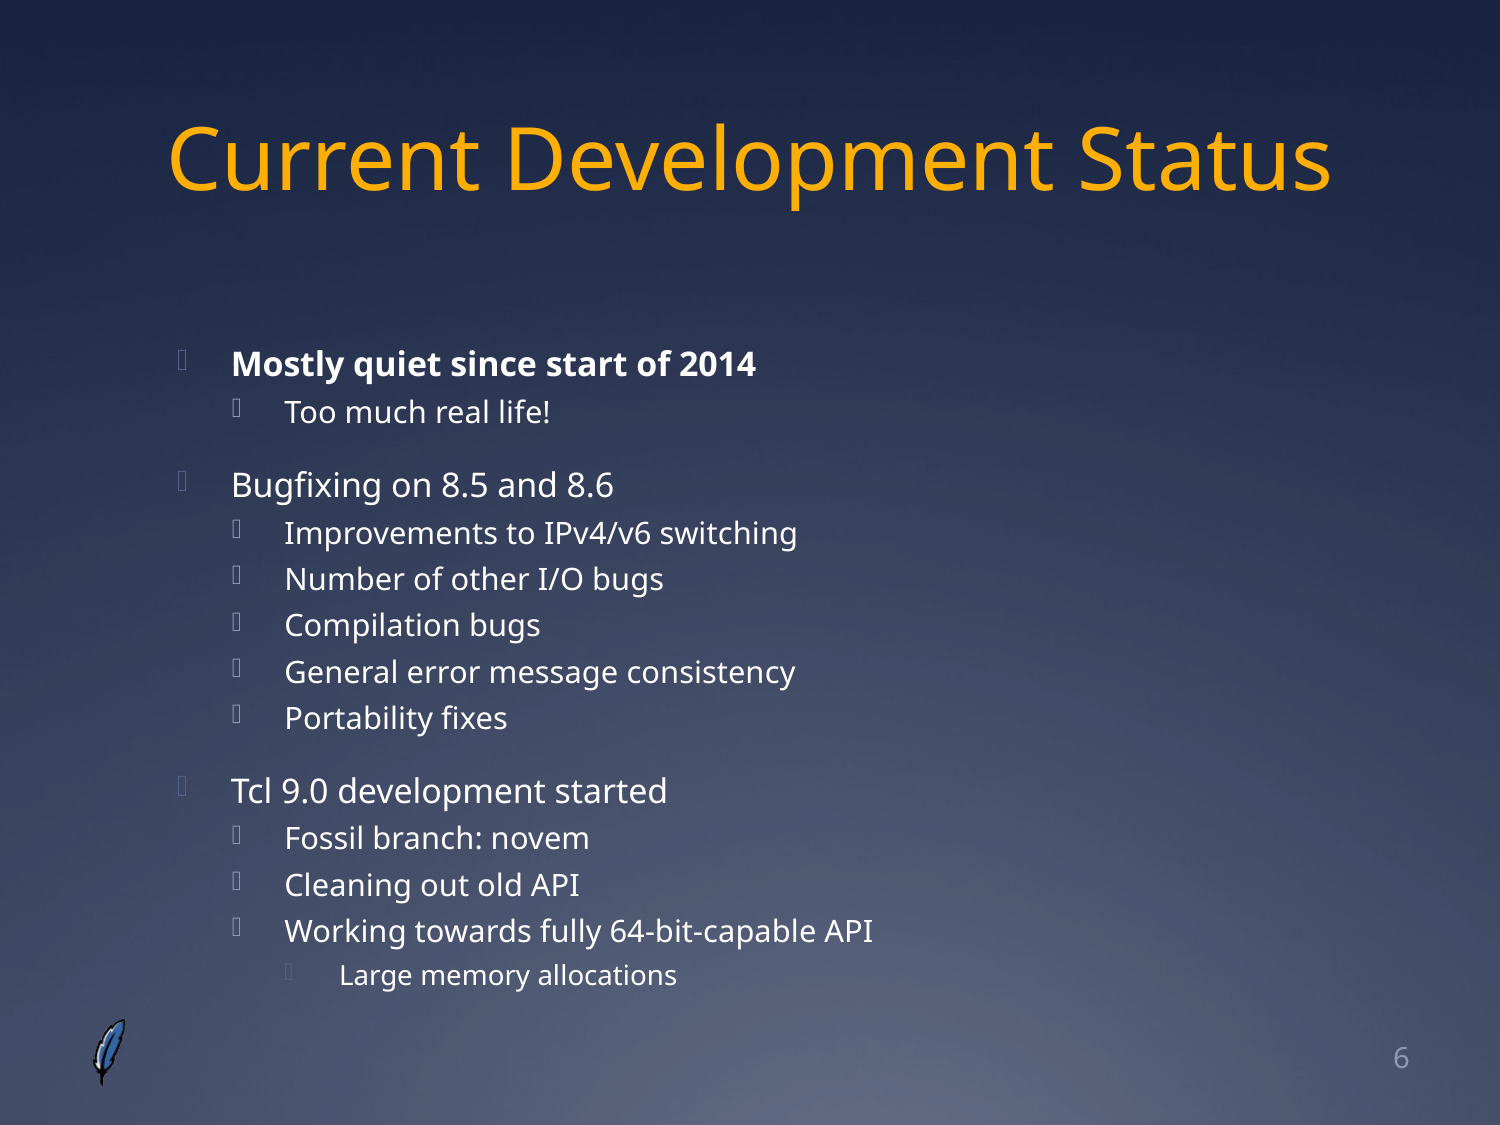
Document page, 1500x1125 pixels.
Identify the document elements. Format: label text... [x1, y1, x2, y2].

picture [75, 1019, 143, 1088]
slide_number 6 [1325, 1029, 1425, 1090]
list Mostly quiet since start of 2014 Too much real life! Bugfixing on 8.5 and 8.6 Improvements to IPv4/v6 switching Number of other I/O bugs Compilation bugs General error message consistency Portability fixes Tcl 9.0 development started Fossil branch: novem Cleaning out old API Working towards fully 64-bit-capable API Large memory allocations [162, 335, 1338, 1005]
title Current Development Status [100, 95, 1400, 225]
